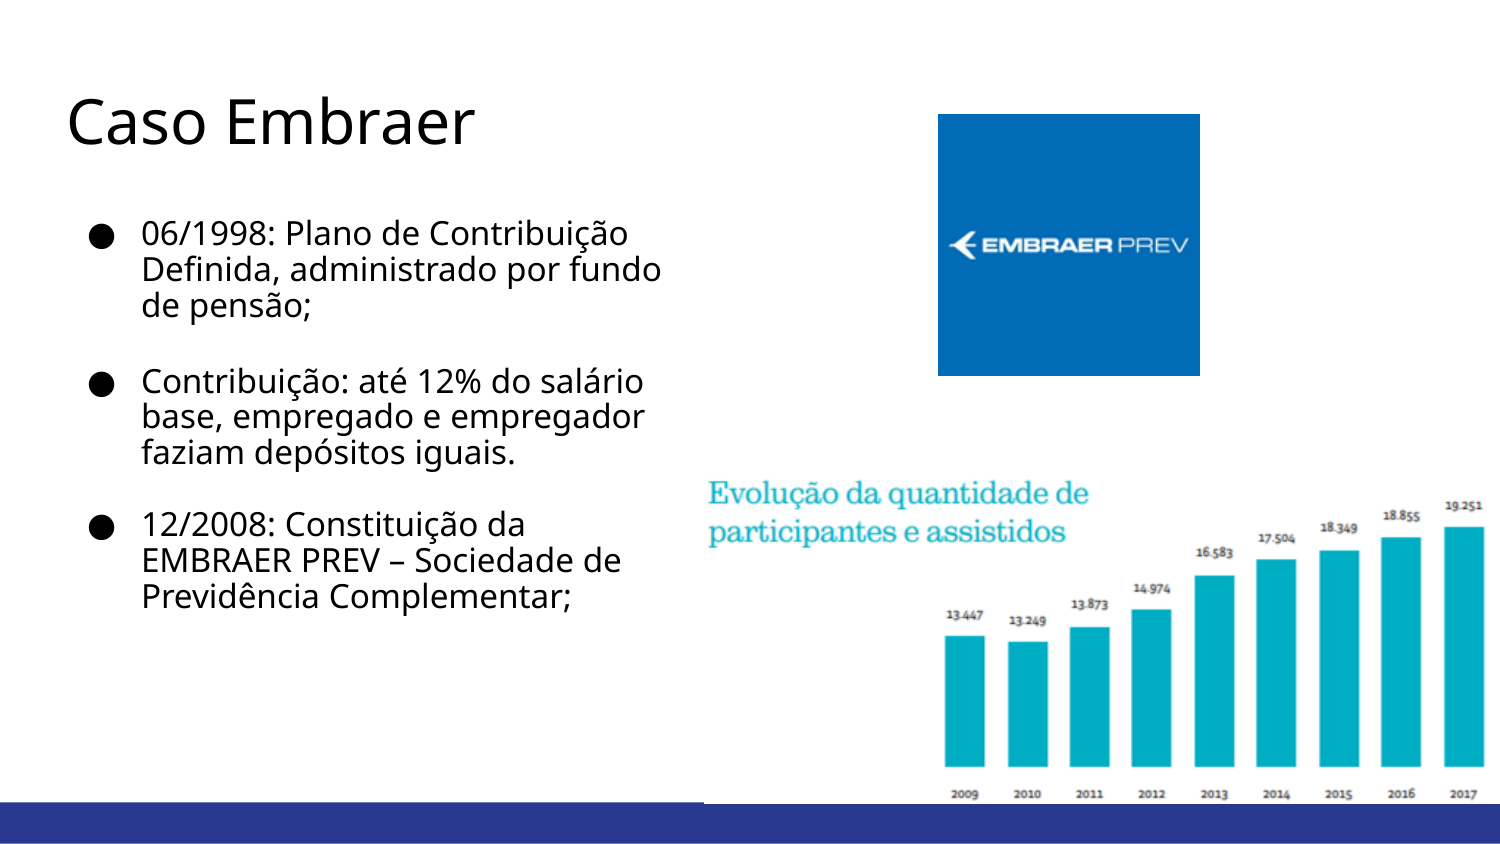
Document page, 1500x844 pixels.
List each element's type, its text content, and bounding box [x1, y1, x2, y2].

title Caso Embraer [51, 67, 1449, 167]
picture [704, 458, 1500, 804]
list 06/1998: Plano de Contribuição Definida, administrado por fundo de pensão; Contribuição: até 12% do salário base, empregado e empregador faziam depósitos iguais. 12/2008: Constituição da EMBRAER PREV – Sociedade de Previdência Complementar; [51, 201, 690, 750]
picture [938, 113, 1200, 376]
